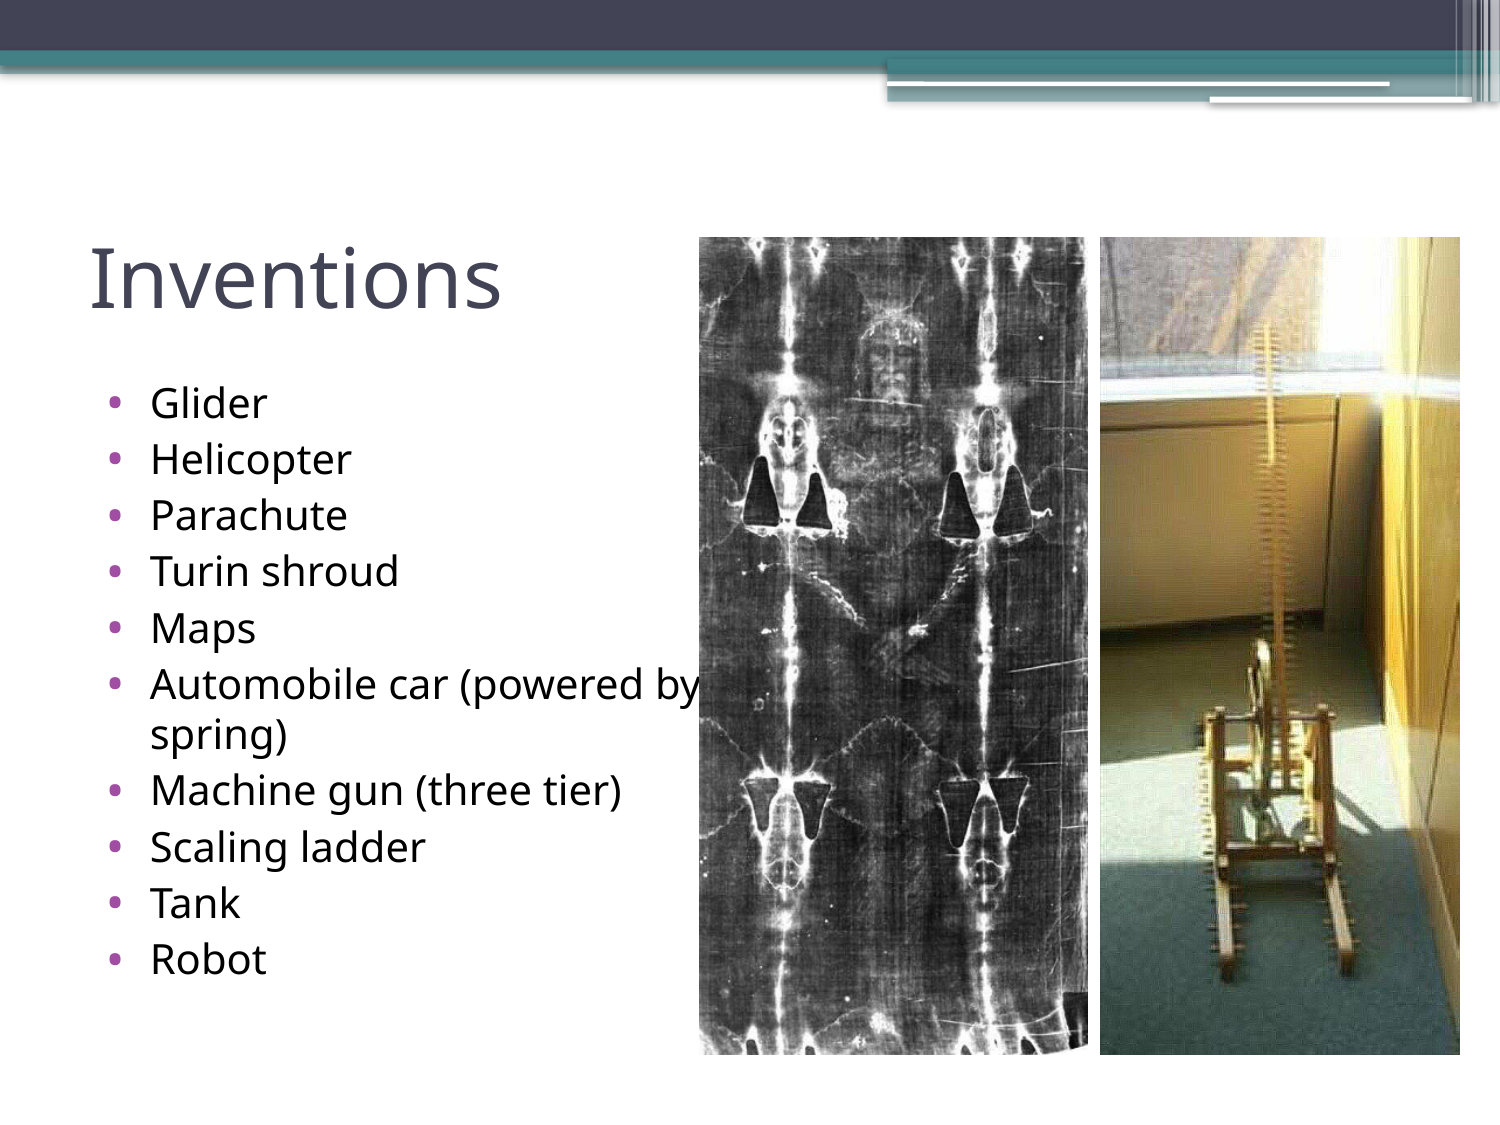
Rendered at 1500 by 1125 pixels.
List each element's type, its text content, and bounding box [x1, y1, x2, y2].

list Glider Helicopter Parachute Turin shroud Maps Automobile car (powered by spring) Machine gun (three tier) Scaling ladder Tank Robot [75, 368, 738, 1112]
picture [699, 237, 1088, 1055]
picture [1099, 237, 1460, 1055]
title Inventions [75, 187, 1425, 363]
